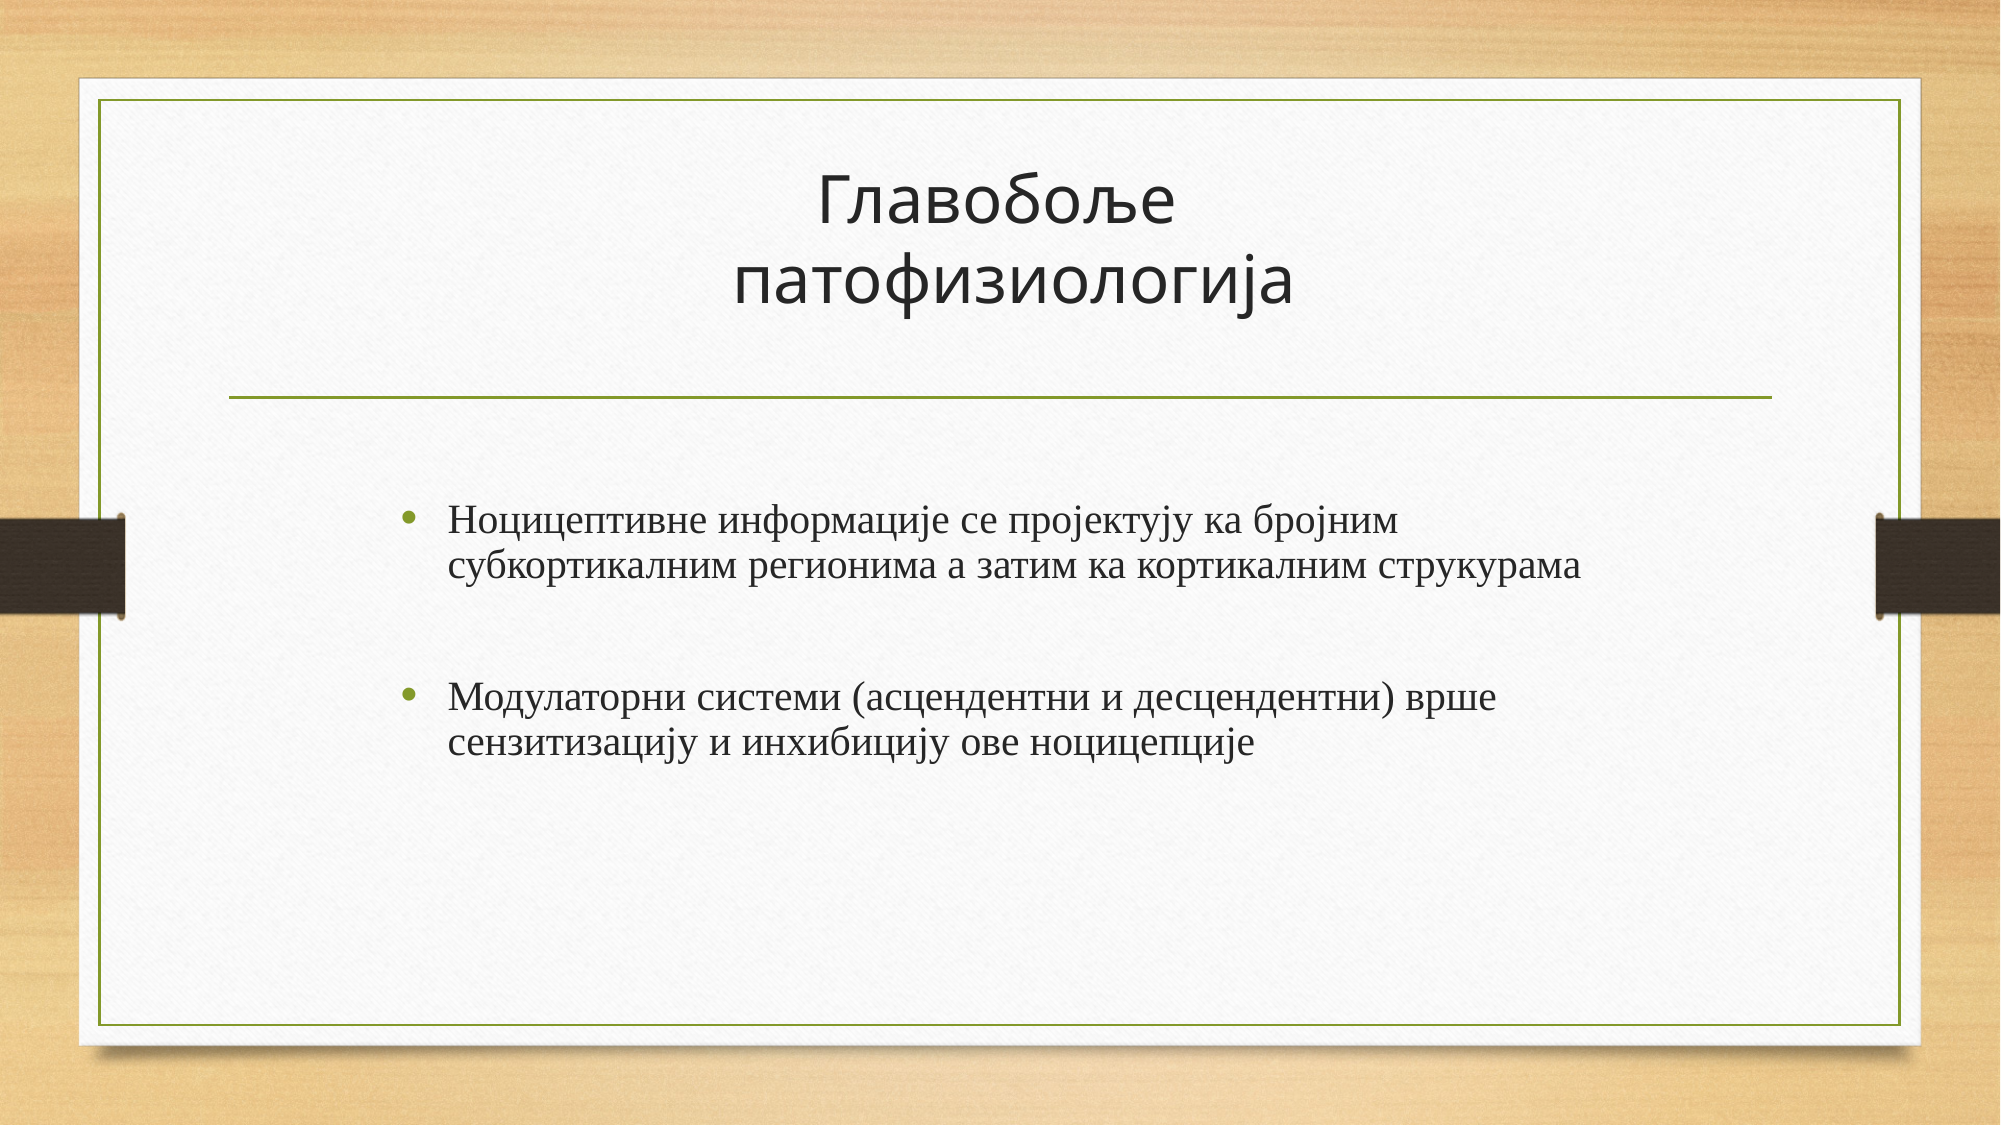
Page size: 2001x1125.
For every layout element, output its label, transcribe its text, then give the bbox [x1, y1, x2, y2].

picture [0, 0, 2001, 1125]
list Ноцицептивне информације се пројектују ка бројним субкортикалним регионима а затим ка кортикалним струкурама Модулаторни системи (асцендентни и десцендентни) врше сензитизацију и инхибицију ове ноцицепције [385, 408, 1656, 973]
title Главобоље патофизиологија [397, 148, 1615, 325]
